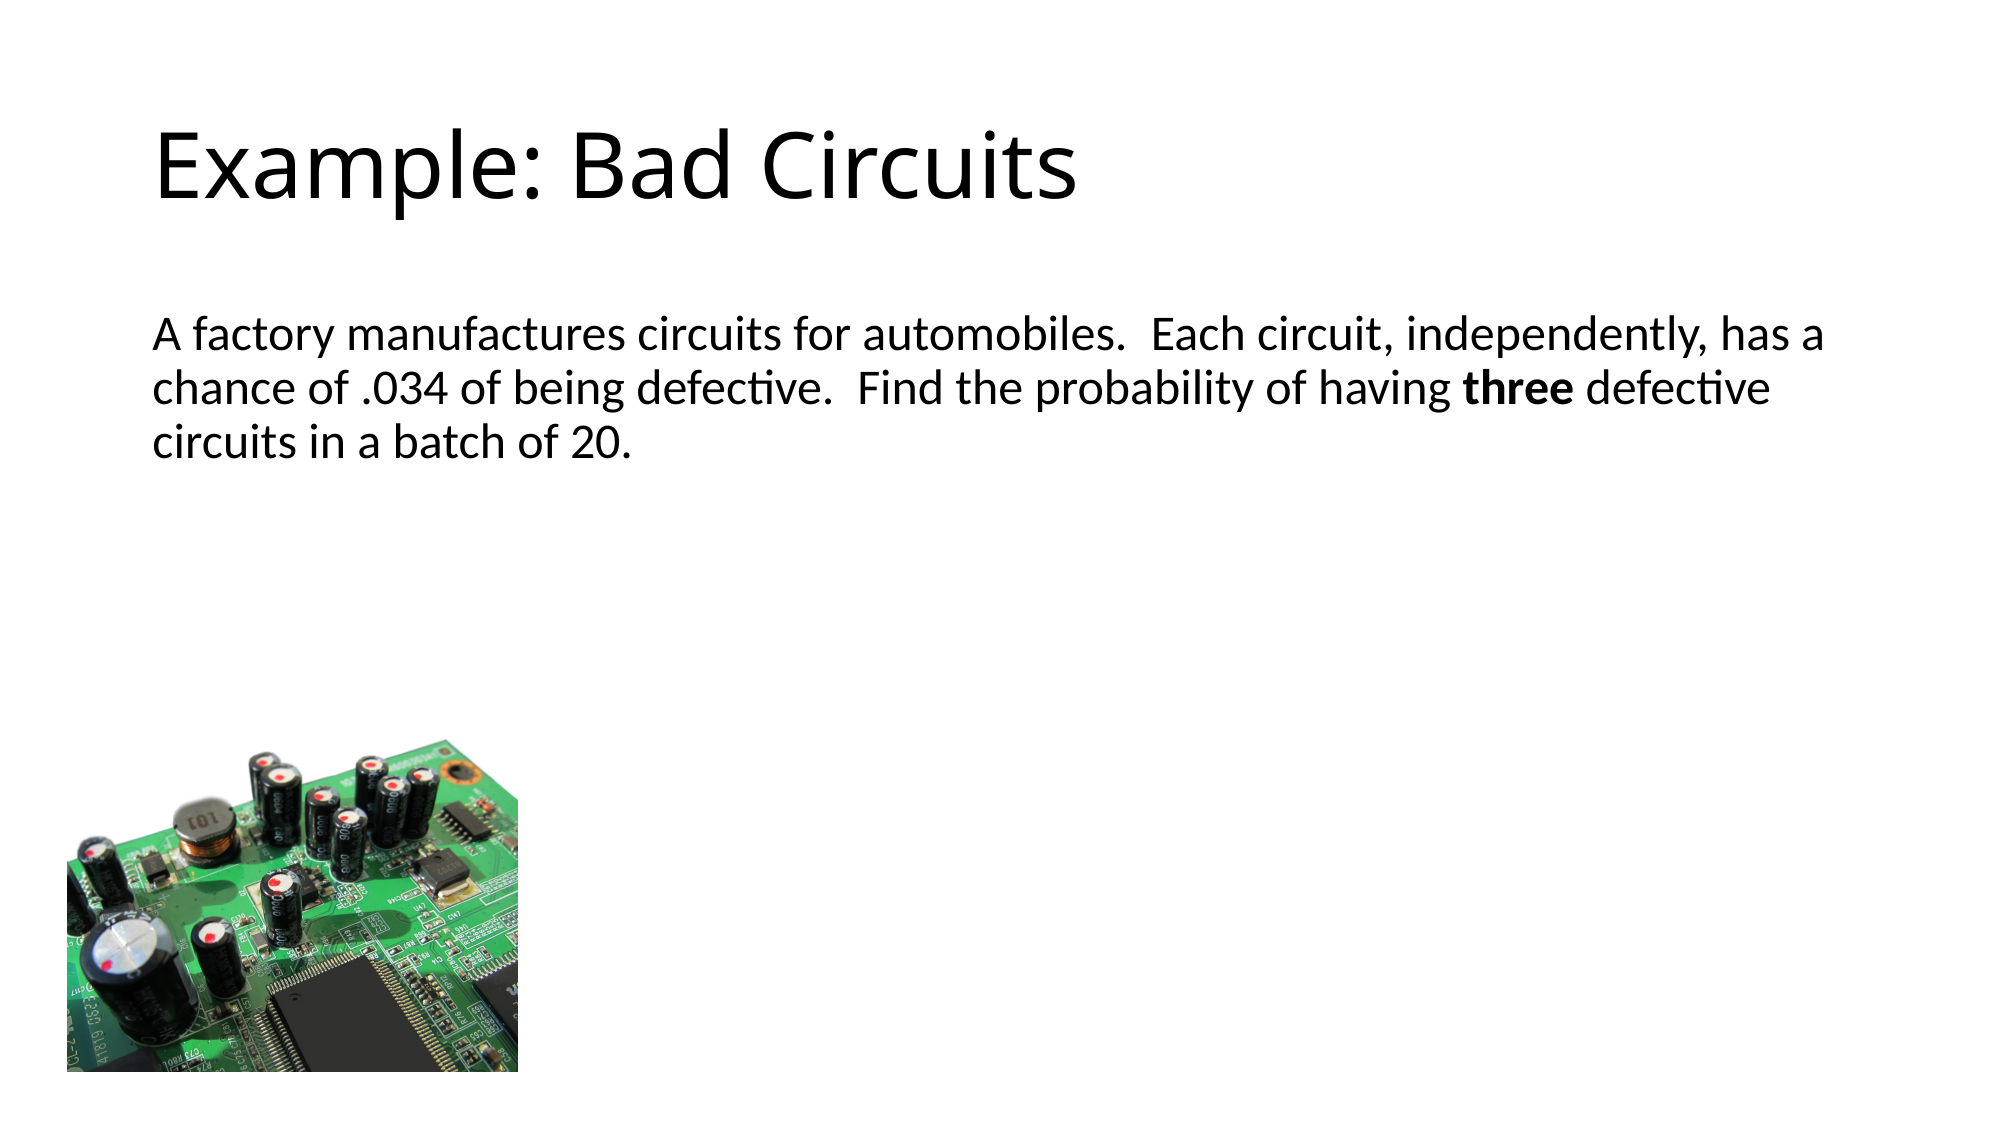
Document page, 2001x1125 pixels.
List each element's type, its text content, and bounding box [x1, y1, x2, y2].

title Example: Bad Circuits [137, 59, 1863, 278]
picture [67, 734, 518, 1072]
list A factory manufactures circuits for automobiles. Each circuit, independently, has a chance of .034 of being defective. Find the probability of having three defective circuits in a batch of 20. [137, 299, 1863, 1014]
